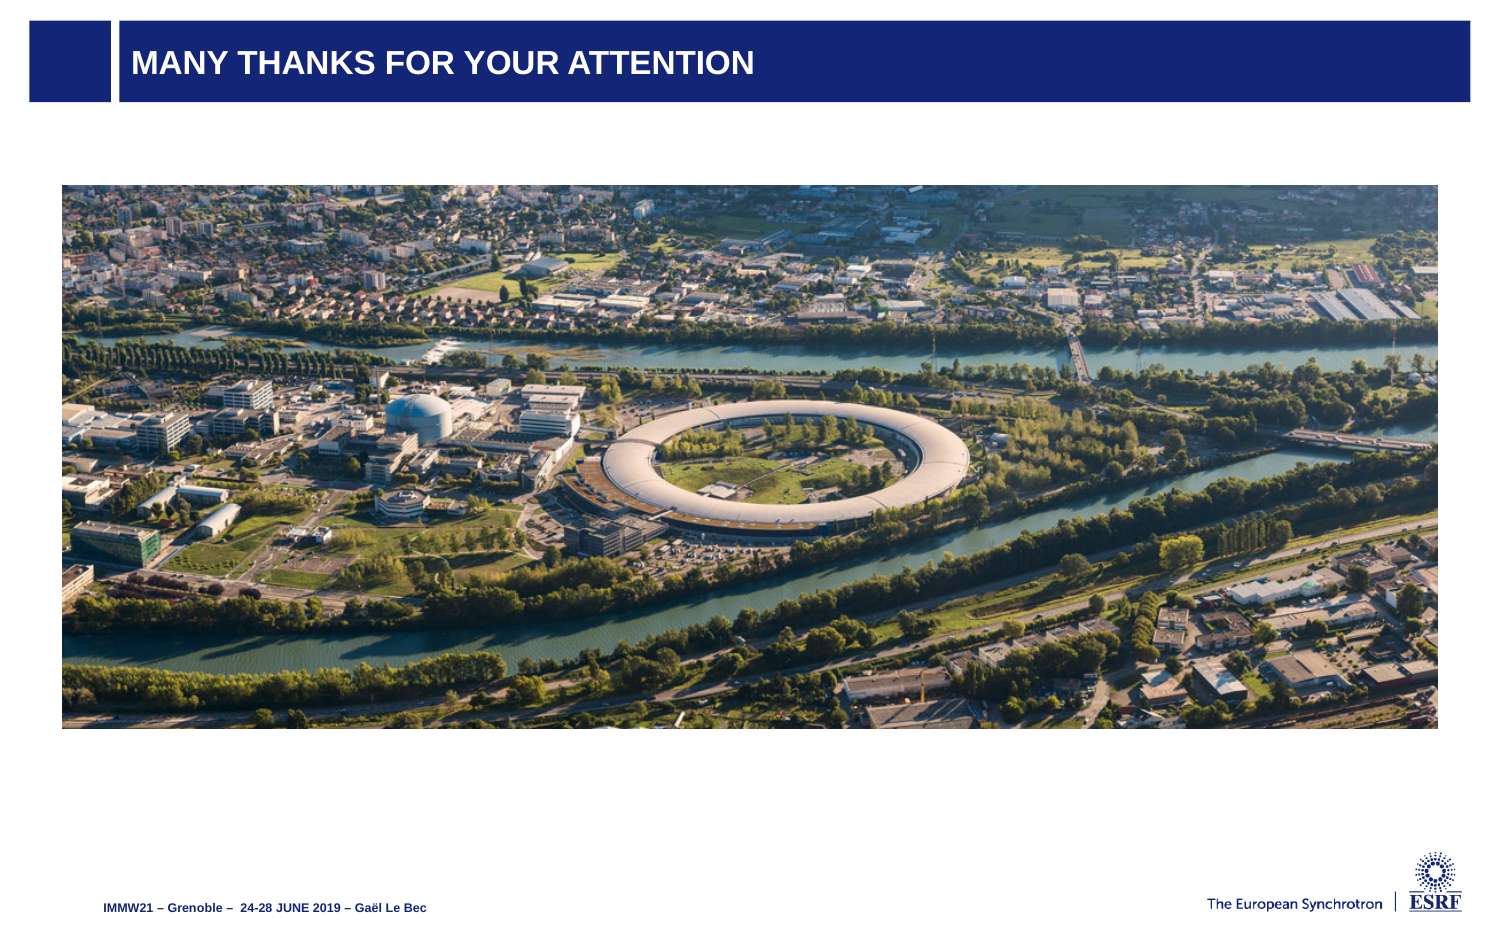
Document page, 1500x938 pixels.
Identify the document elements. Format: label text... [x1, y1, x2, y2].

footer IMMW21 – Grenoble – 24-28 JUNE 2019 – Gaël Le Bec [103, 886, 1108, 916]
picture [61, 184, 1438, 729]
title Many thanks for your attention [119, 20, 1471, 103]
picture [1175, 831, 1500, 938]
